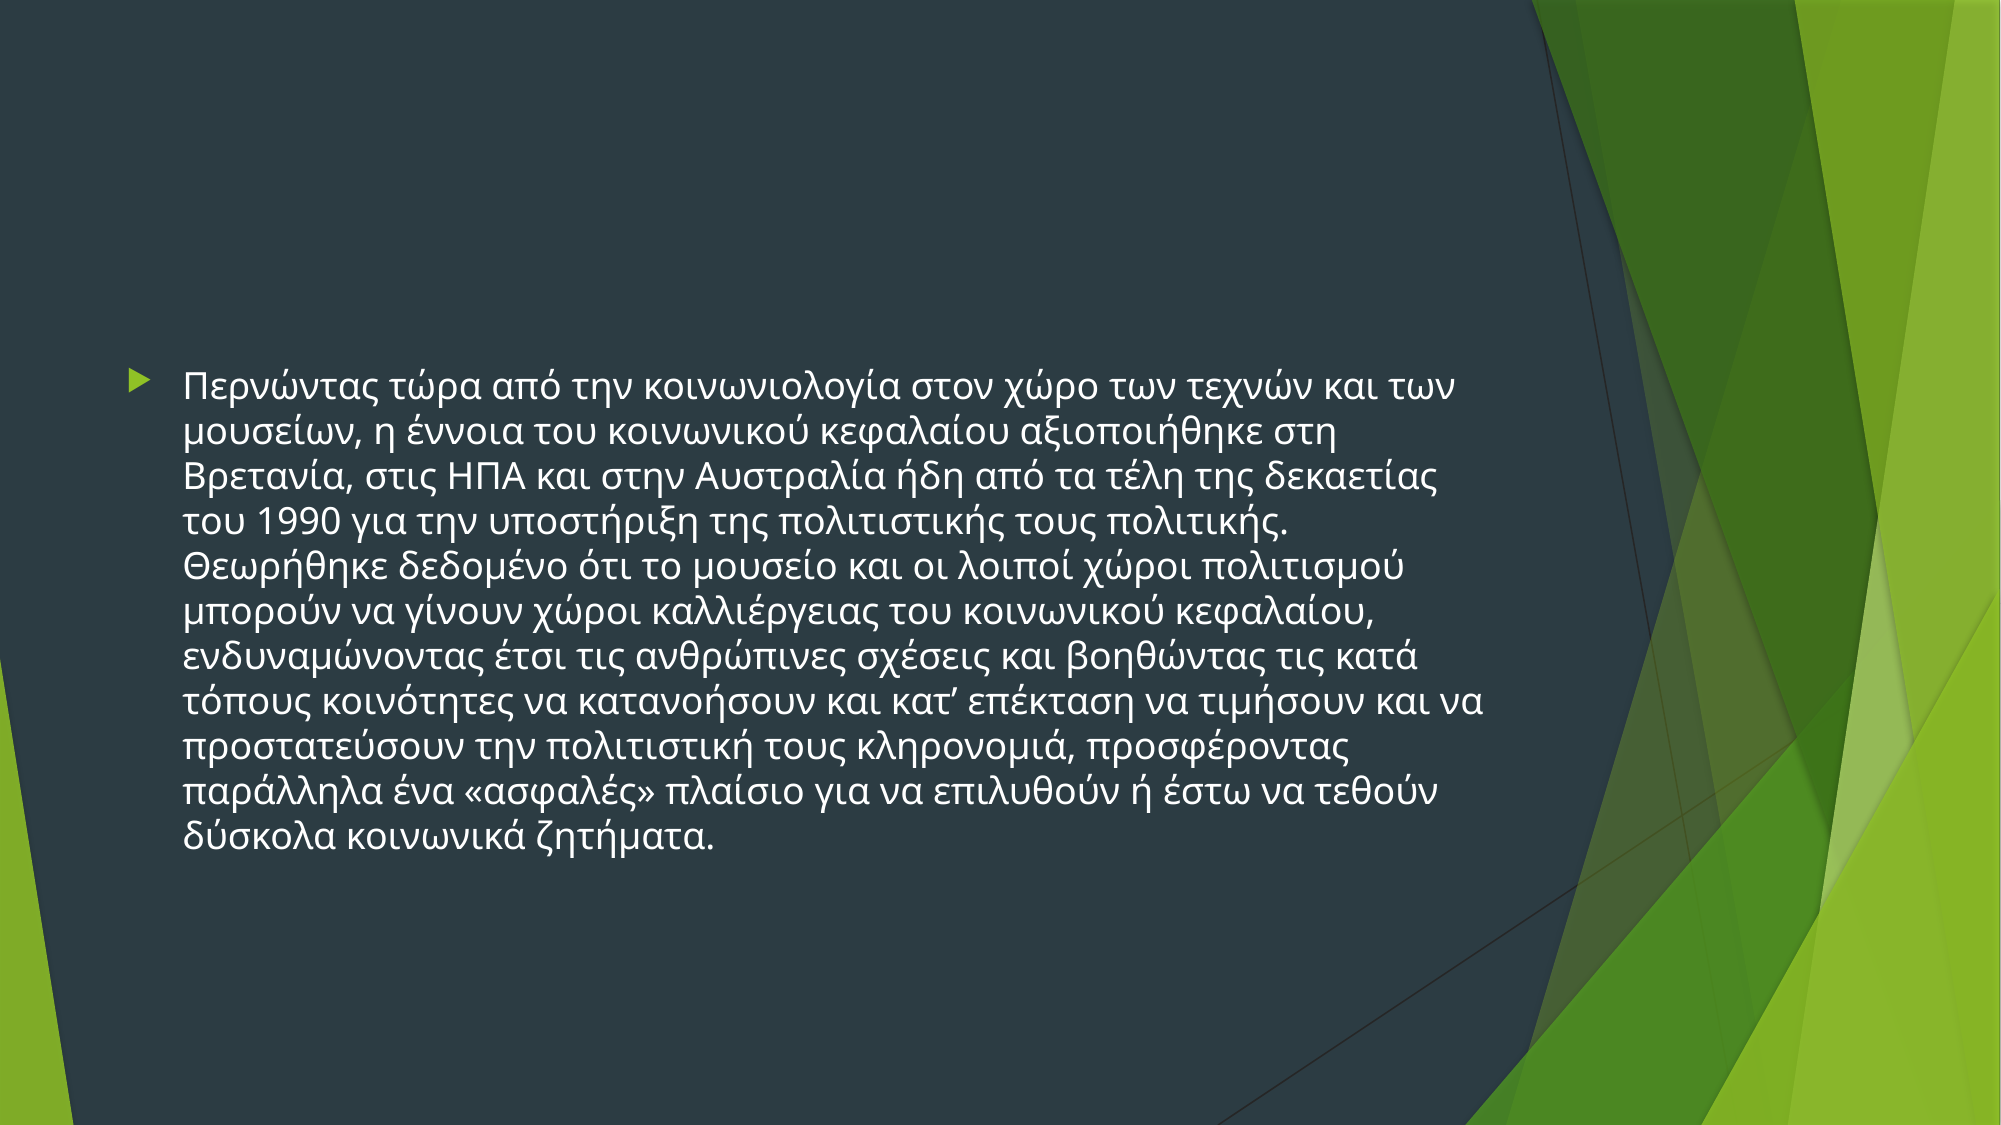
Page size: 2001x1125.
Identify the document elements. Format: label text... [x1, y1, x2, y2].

list Περνώντας τώρα από την κοινωνιολογία στον χώρο των τεχνών και των μουσείων, η έννοια του κοινωνικού κεφαλαίου αξιοποιήθηκε στη Βρετανία, στις ΗΠΑ και στην Αυστραλία ήδη από τα τέλη της δεκαετίας του 1990 για την υποστήριξη της πολιτιστικής τους πολιτικής. Θεωρήθηκε δεδομένο ότι το μουσείο και οι λοιποί χώροι πολιτισμού μπορούν να γίνουν χώροι καλλιέργειας του κοινωνικού κεφαλαίου, ενδυναμώνοντας έτσι τις ανθρώπινες σχέσεις και βοηθώντας τις κατά τόπους κοινότητες να κατανοήσουν και κατ’ επέκταση να τιμήσουν και να προστατεύσουν την πολιτιστική τους κληρονομιά, προσφέροντας παράλληλα ένα «ασφαλές» πλαίσιο για να επιλυθούν ή έστω να τεθούν δύσκολα κοινωνικά ζητήματα. [111, 354, 1522, 992]
